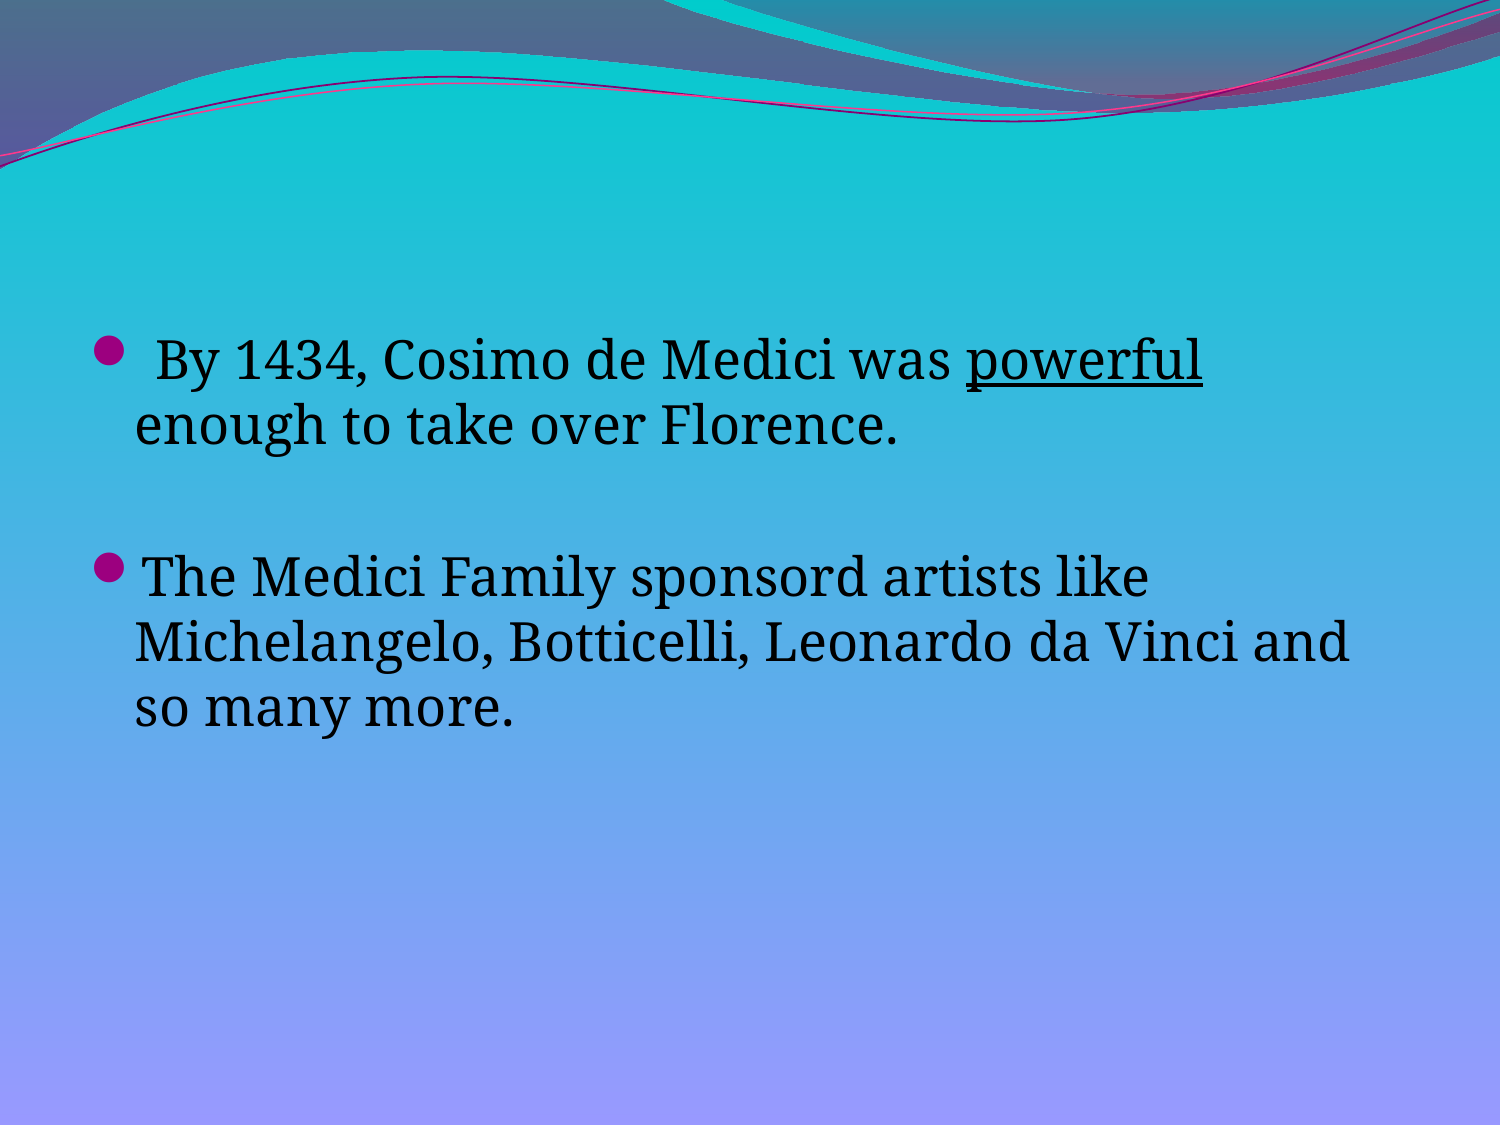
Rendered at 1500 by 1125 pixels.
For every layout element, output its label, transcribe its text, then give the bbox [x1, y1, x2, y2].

list By 1434, Cosimo de Medici was powerful enough to take over Florence. The Medici Family sponsord artists like Michelangelo, Botticelli, Leonardo da Vinci and so many more. [75, 317, 1425, 1038]
